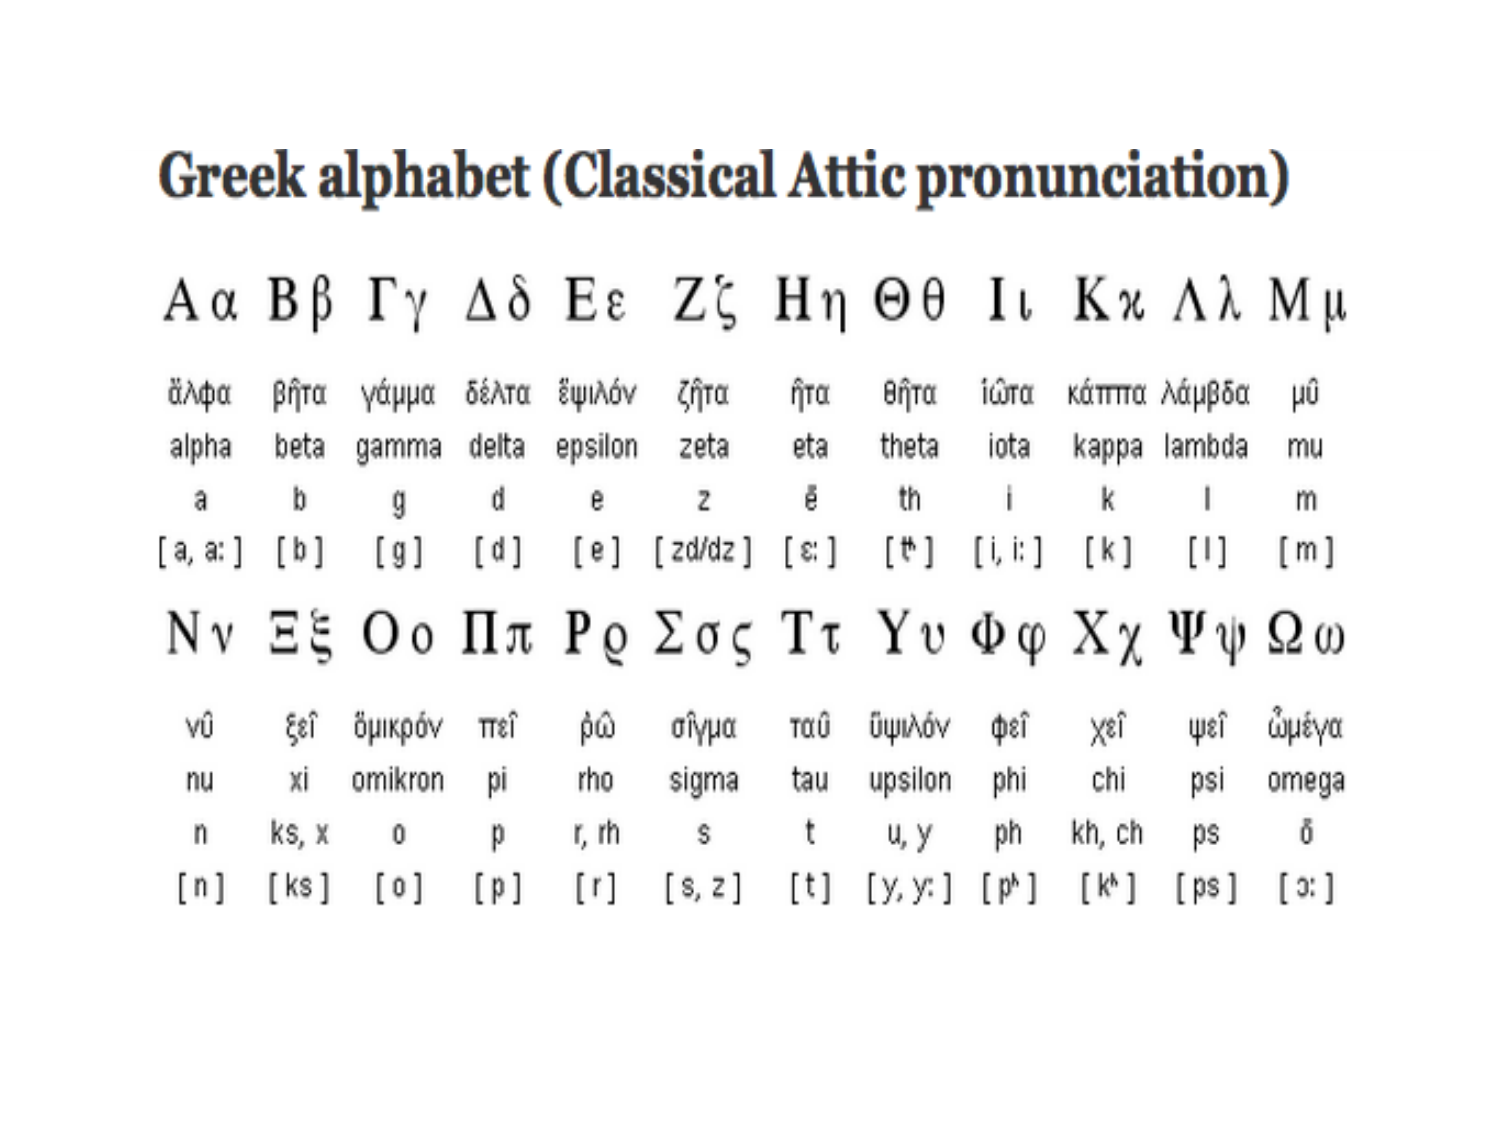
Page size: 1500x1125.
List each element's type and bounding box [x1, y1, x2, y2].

picture [124, 149, 1441, 984]
